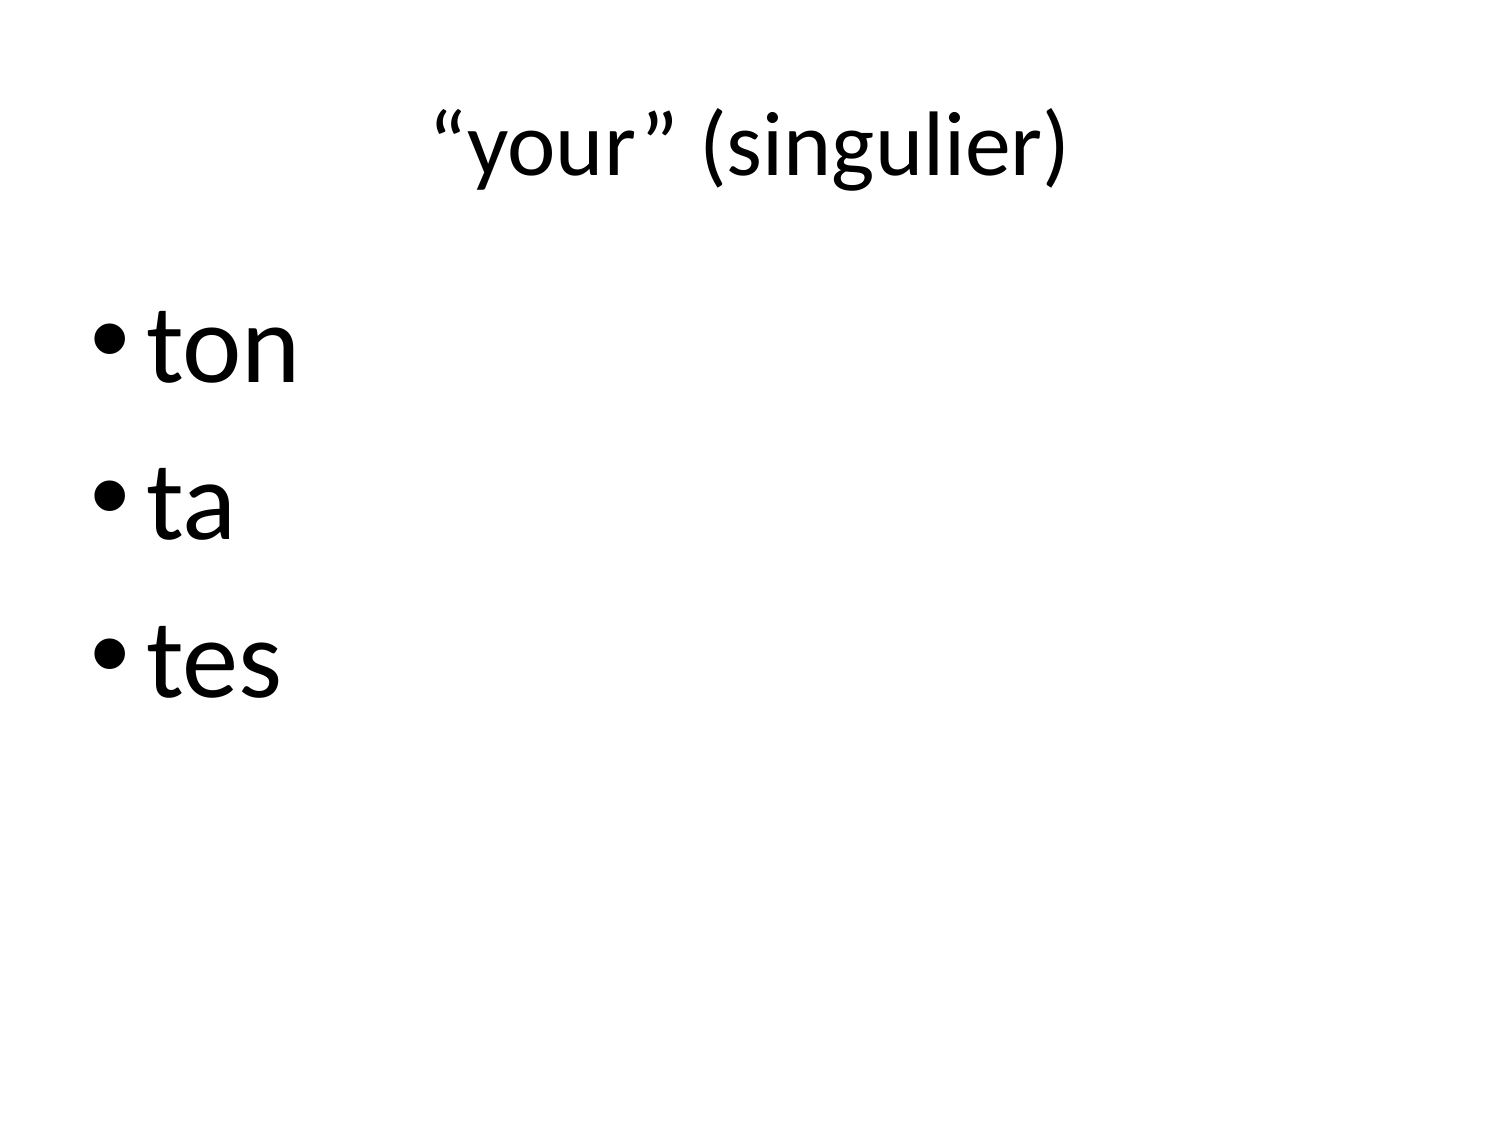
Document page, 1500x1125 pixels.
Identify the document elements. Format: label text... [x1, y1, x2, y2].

title “your” (singulier) [75, 45, 1425, 233]
list ton ta tes [75, 262, 738, 1005]
